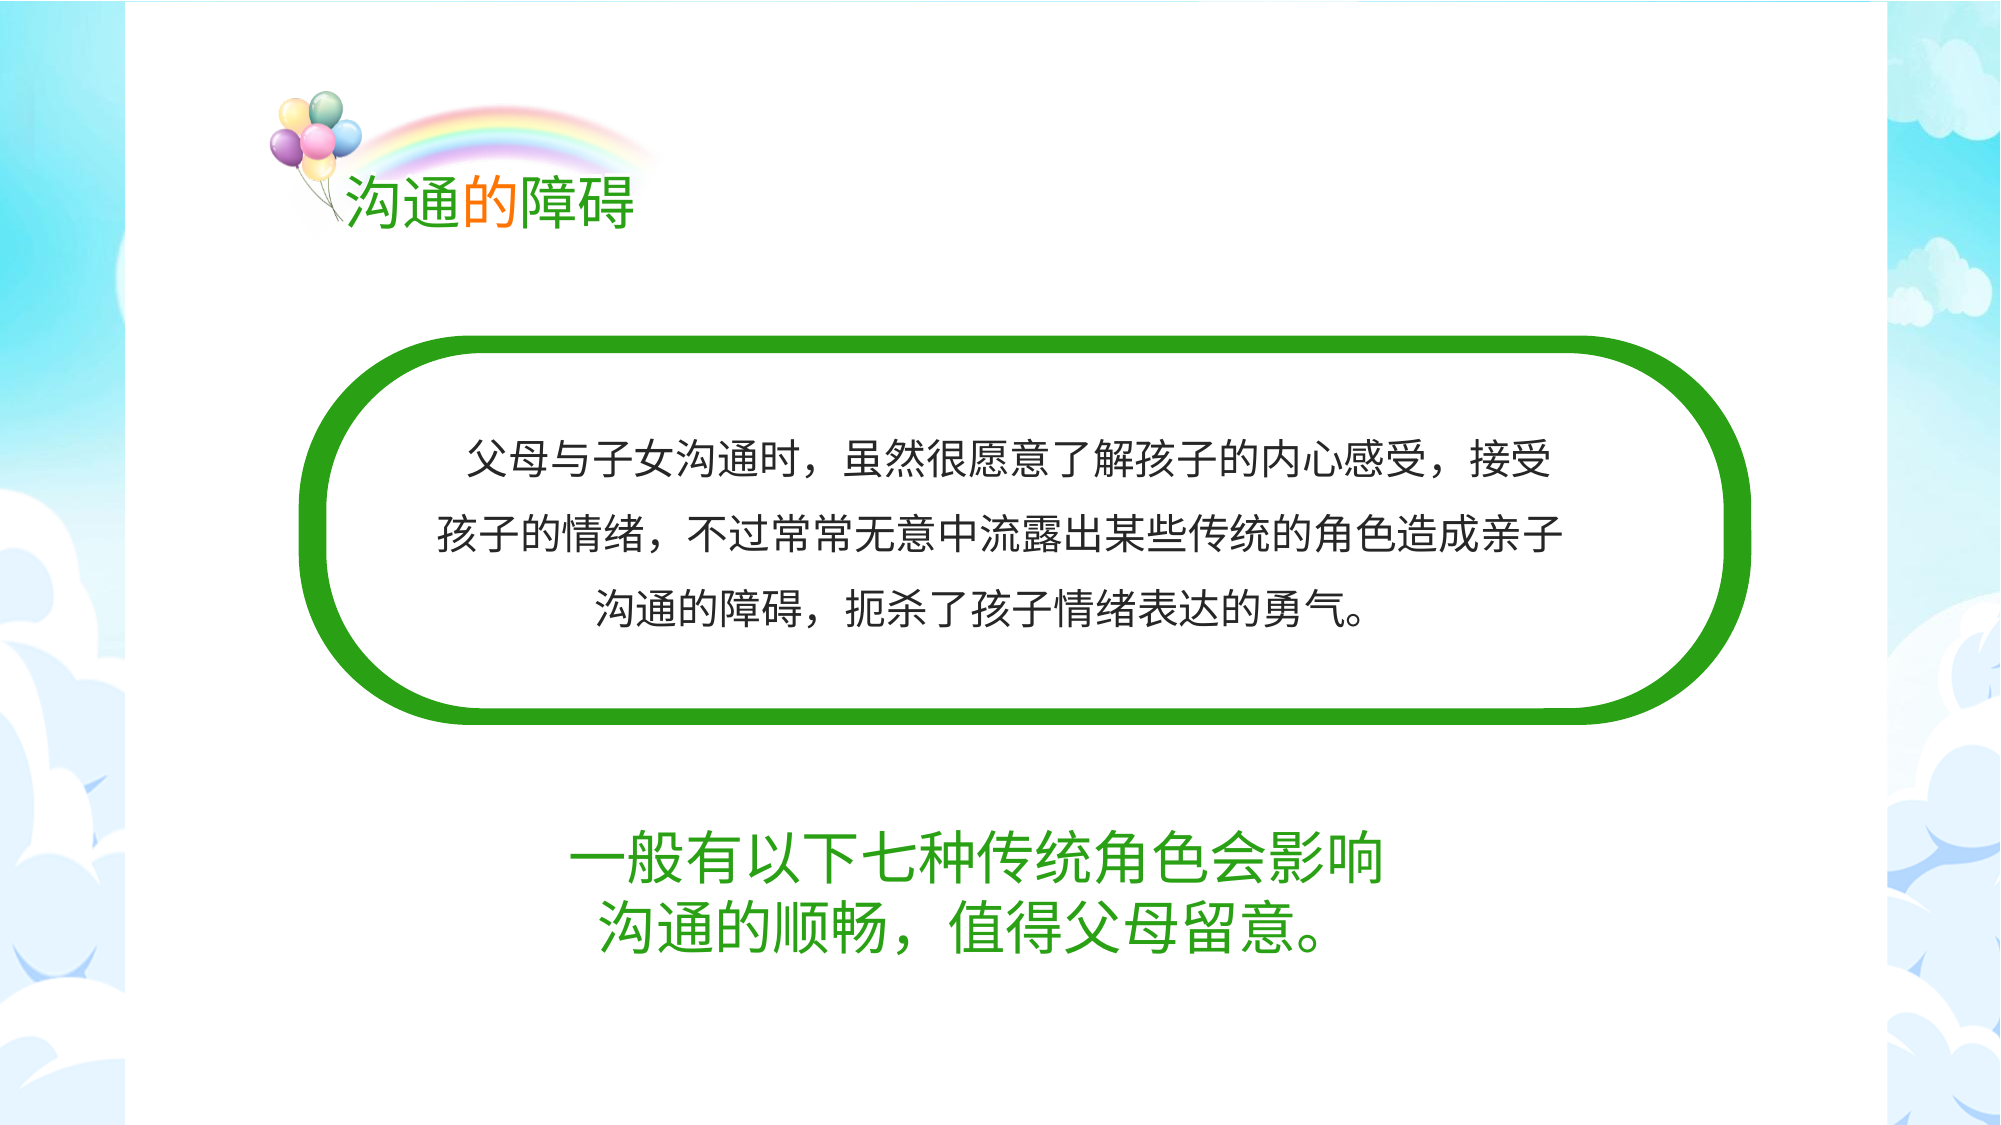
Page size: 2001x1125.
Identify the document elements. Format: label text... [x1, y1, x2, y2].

text_box 一般有以下七种传统角色会影响 沟通的顺畅，值得父母留意。 [524, 813, 1428, 969]
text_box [299, 336, 1751, 724]
picture [0, 0, 2000, 1125]
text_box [218, 72, 738, 249]
